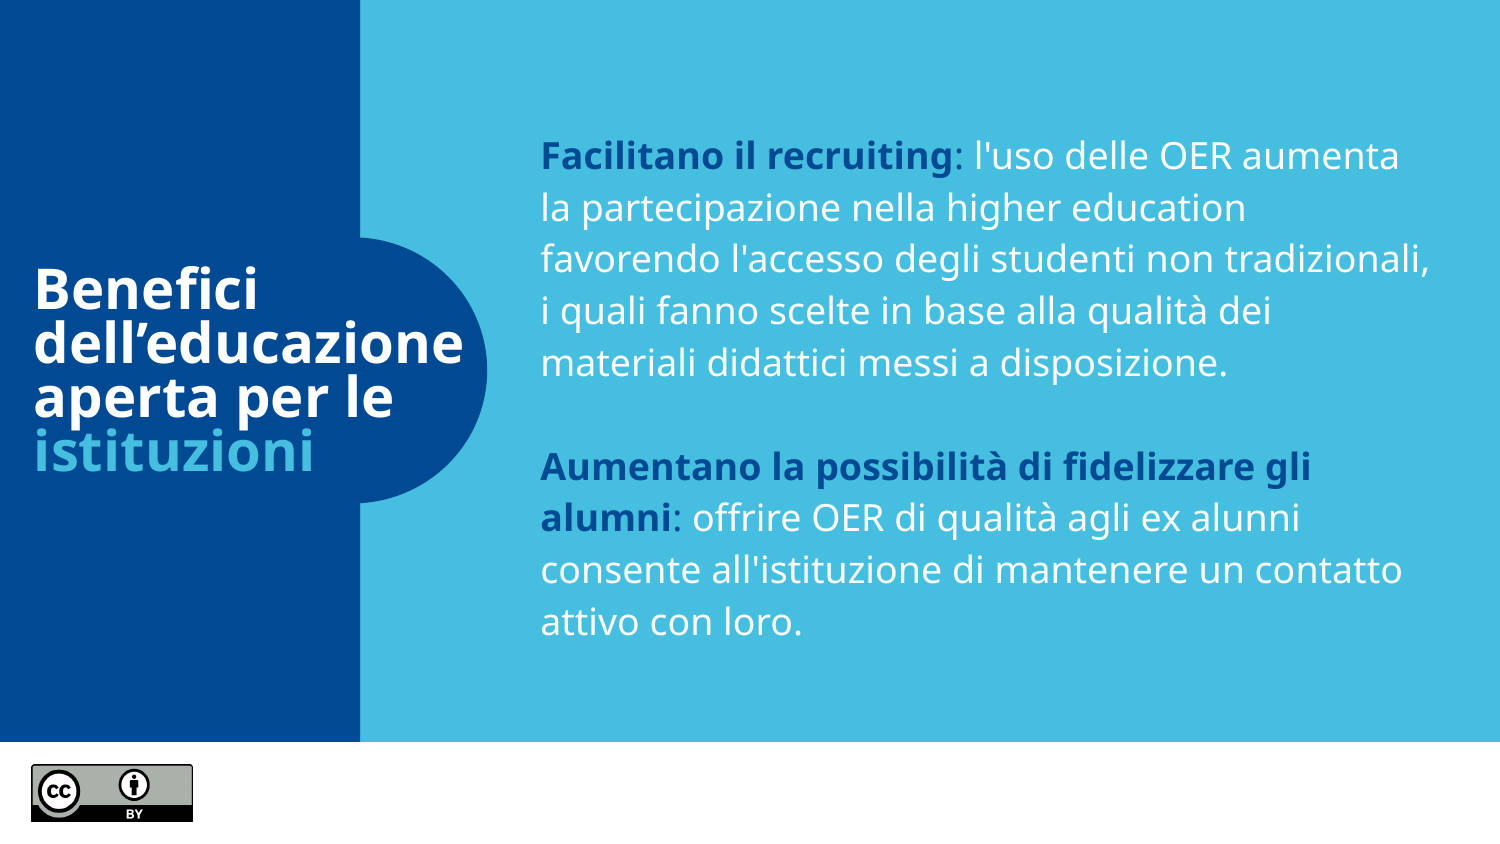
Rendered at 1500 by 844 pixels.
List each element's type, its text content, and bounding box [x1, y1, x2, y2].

text_box Facilitano il recruiting: l'uso delle OER aumenta la partecipazione nella higher education favorendo l'accesso degli studenti non tradizionali, i quali fanno scelte in base alla qualità dei materiali didattici messi a disposizione. Aumentano la possibilità di fidelizzare gli alumni: offrire OER di qualità agli ex alunni consente all'istituzione di mantenere un contatto attivo con loro. [525, 110, 1448, 691]
text_box [0, 742, 1500, 844]
text_box [0, 0, 361, 742]
text_box [311, 497, 394, 504]
text_box [295, 237, 410, 250]
picture [31, 764, 193, 822]
text_box Benefici dell’educazione aperta per le istituzioni [18, 250, 525, 497]
